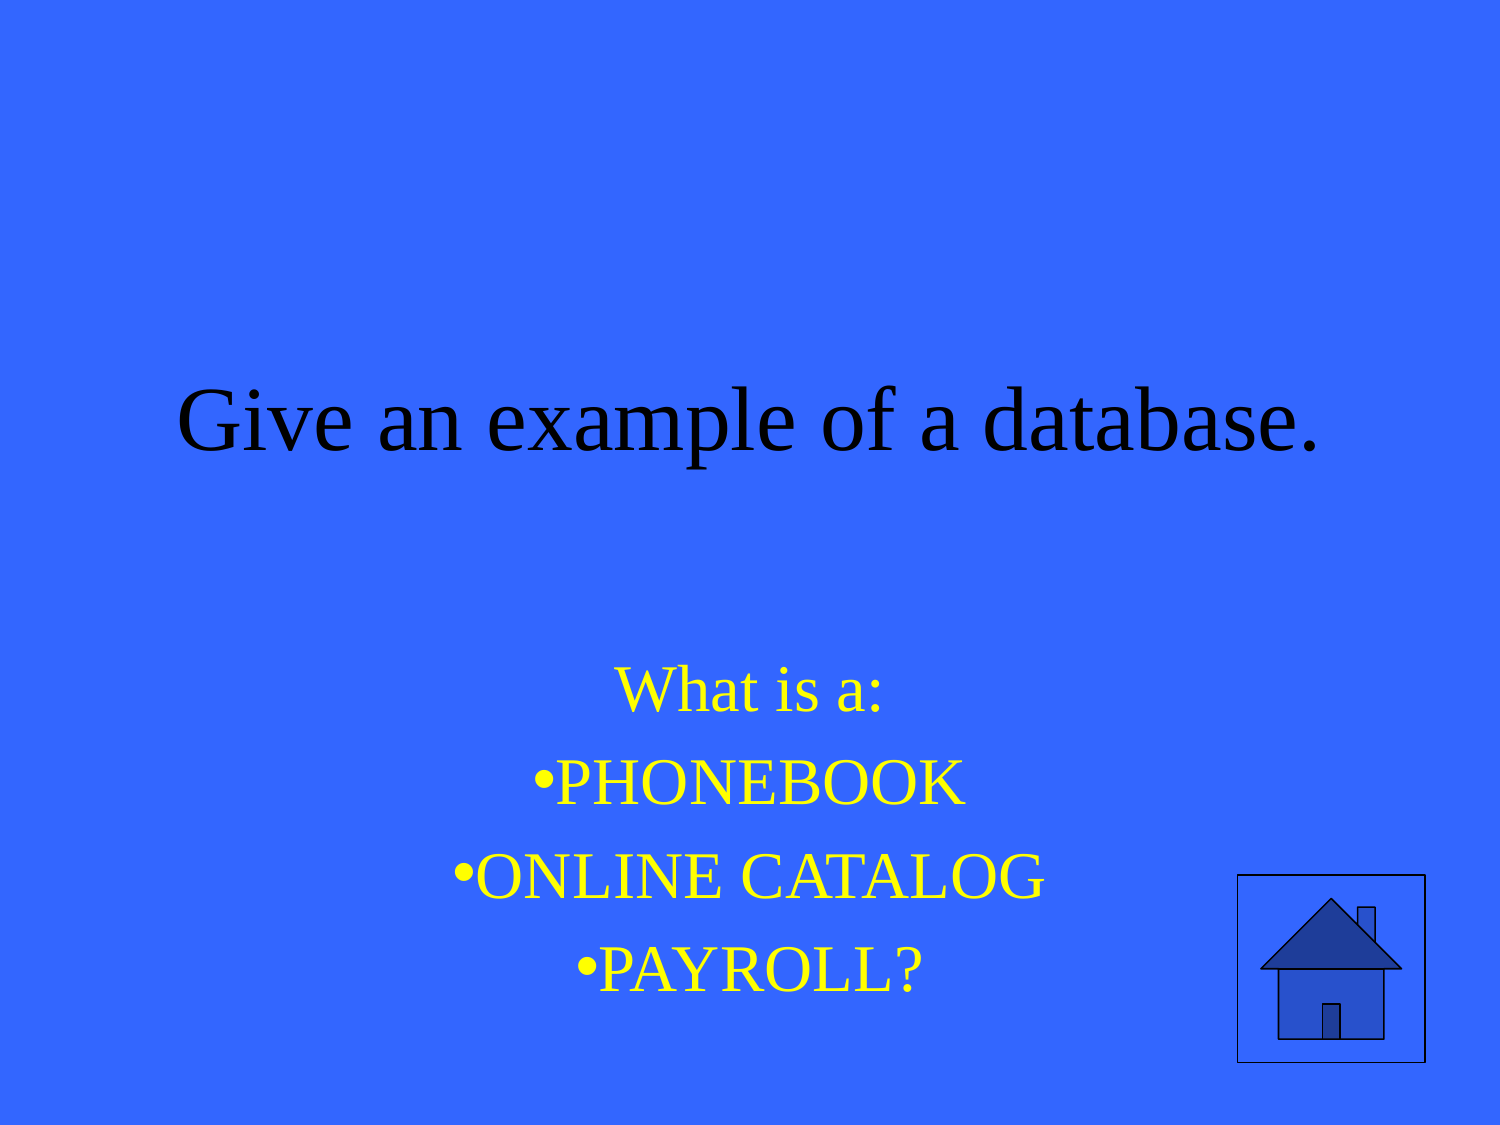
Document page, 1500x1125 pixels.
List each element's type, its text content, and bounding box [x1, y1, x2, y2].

text_box [1237, 875, 1426, 1063]
subtitle What is a: PHONEBOOK ONLINE CATALOG PAYROLL? [224, 637, 1276, 926]
title Give an example of a database. [112, 374, 1388, 563]
